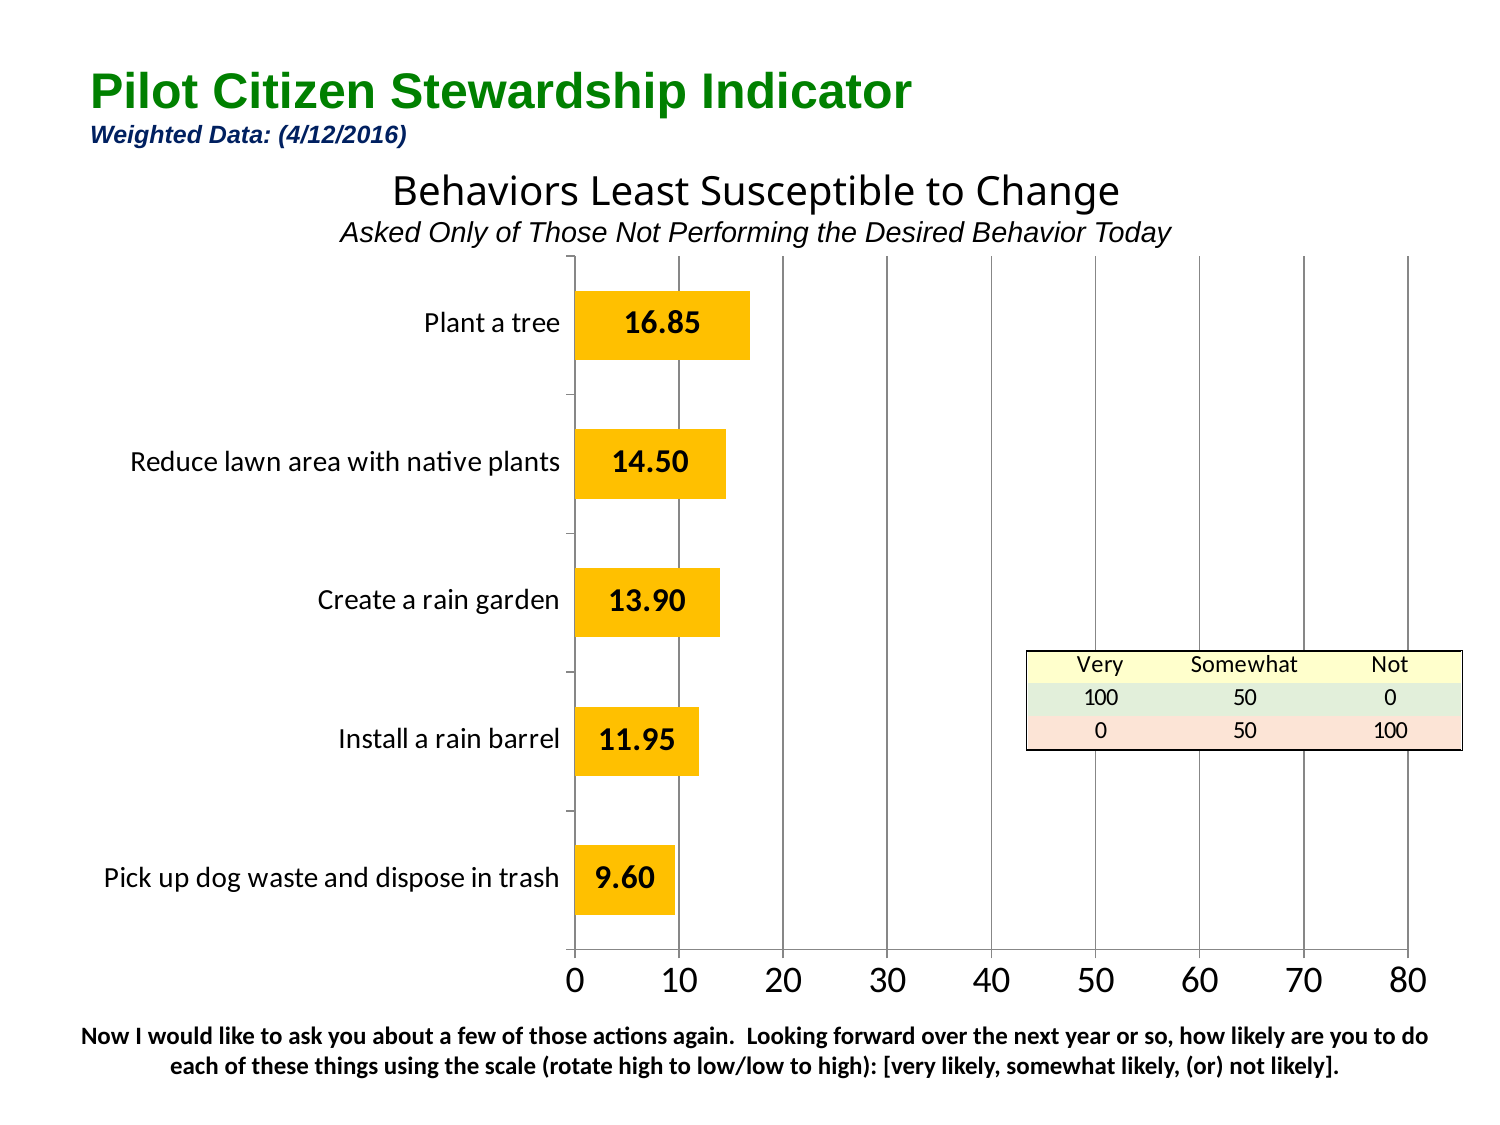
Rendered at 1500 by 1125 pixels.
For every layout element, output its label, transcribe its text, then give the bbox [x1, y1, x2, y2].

text_box Pilot Citizen Stewardship Indicator Weighted Data: (4/12/2016) [74, 45, 1425, 163]
title Behaviors Least Susceptible to Change Asked Only of Those Not Performing the Desired Behavior Today [81, 157, 1432, 249]
picture [1026, 650, 1463, 752]
chart [49, 250, 1463, 1051]
text_box Now I would like to ask you about a few of those actions again. Looking forward over the next year or so, how likely are you to do each of these things using the scale (rotate high to low/low to high): [very likely, somewhat likely, (or) not likely]. [65, 1058, 1447, 1087]
